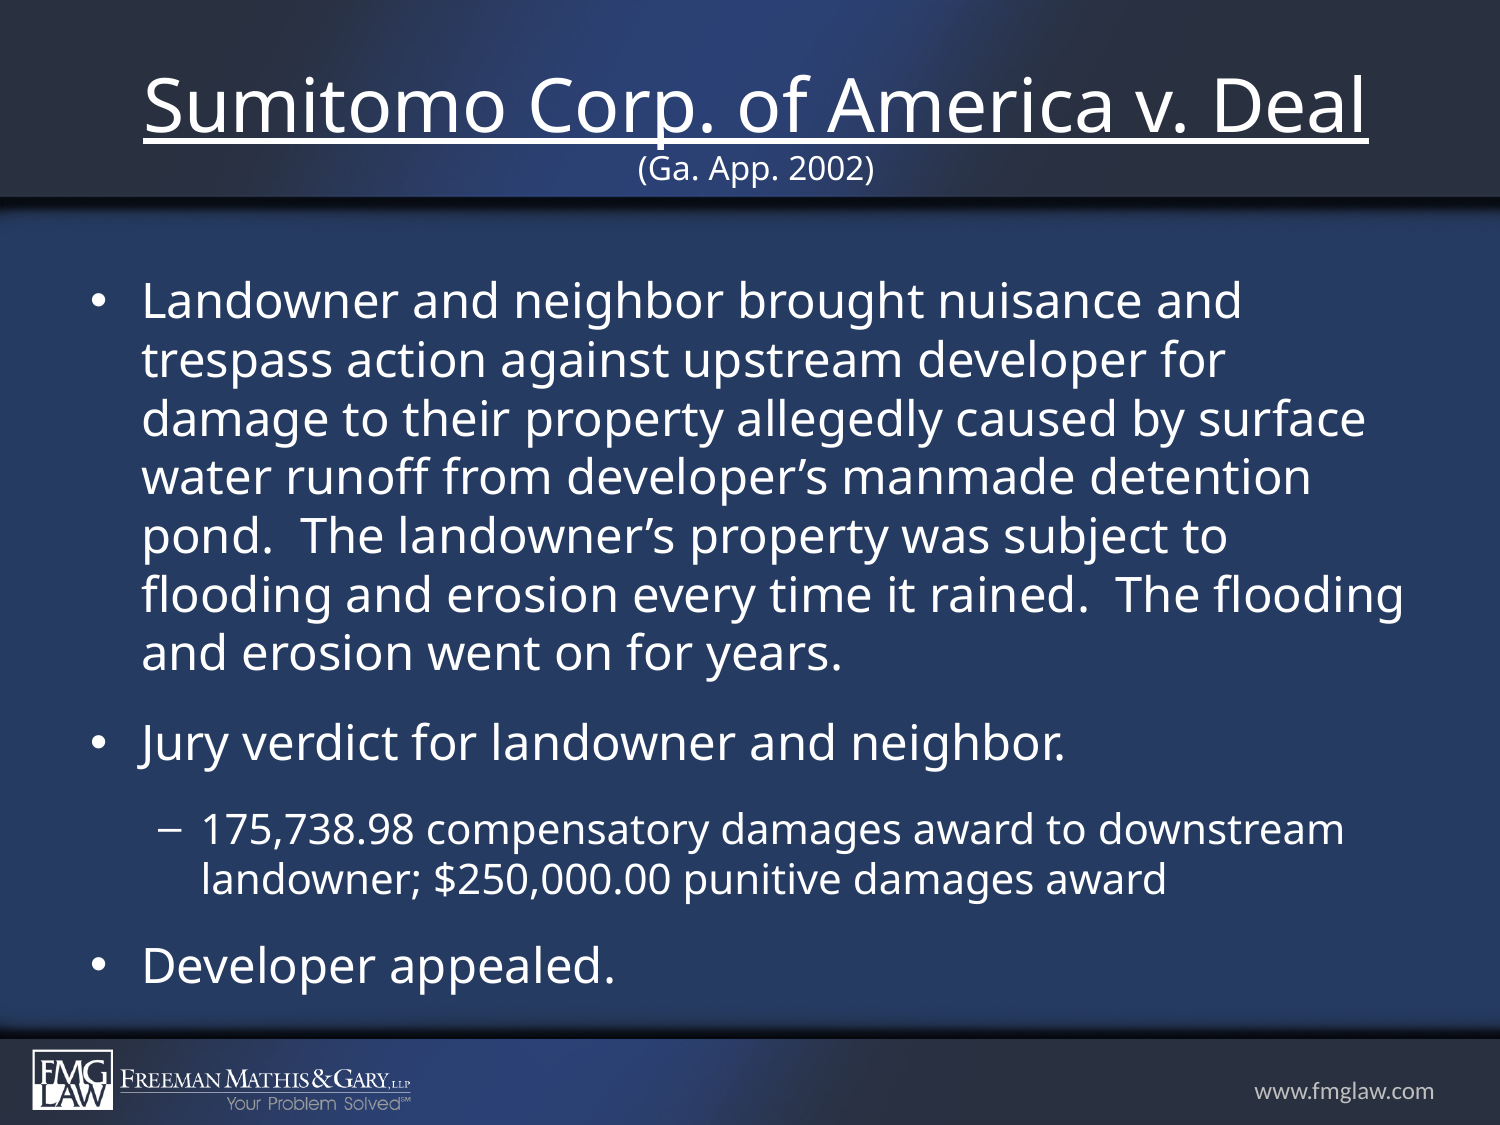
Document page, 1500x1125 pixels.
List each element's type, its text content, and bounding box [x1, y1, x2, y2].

list Landowner and neighbor brought nuisance and trespass action against upstream developer for damage to their property allegedly caused by surface water runoff from developer’s manmade detention pond. The landowner’s property was subject to flooding and erosion every time it rained. The flooding and erosion went on for years. Jury verdict for landowner and neighbor. 175,738.98 compensatory damages award to downstream landowner; $250,000.00 punitive damages award Developer appealed. [75, 262, 1425, 1005]
title Sumitomo Corp. of America v. Deal (Ga. App. 2002) [87, 45, 1425, 200]
picture [0, 0, 1500, 1125]
